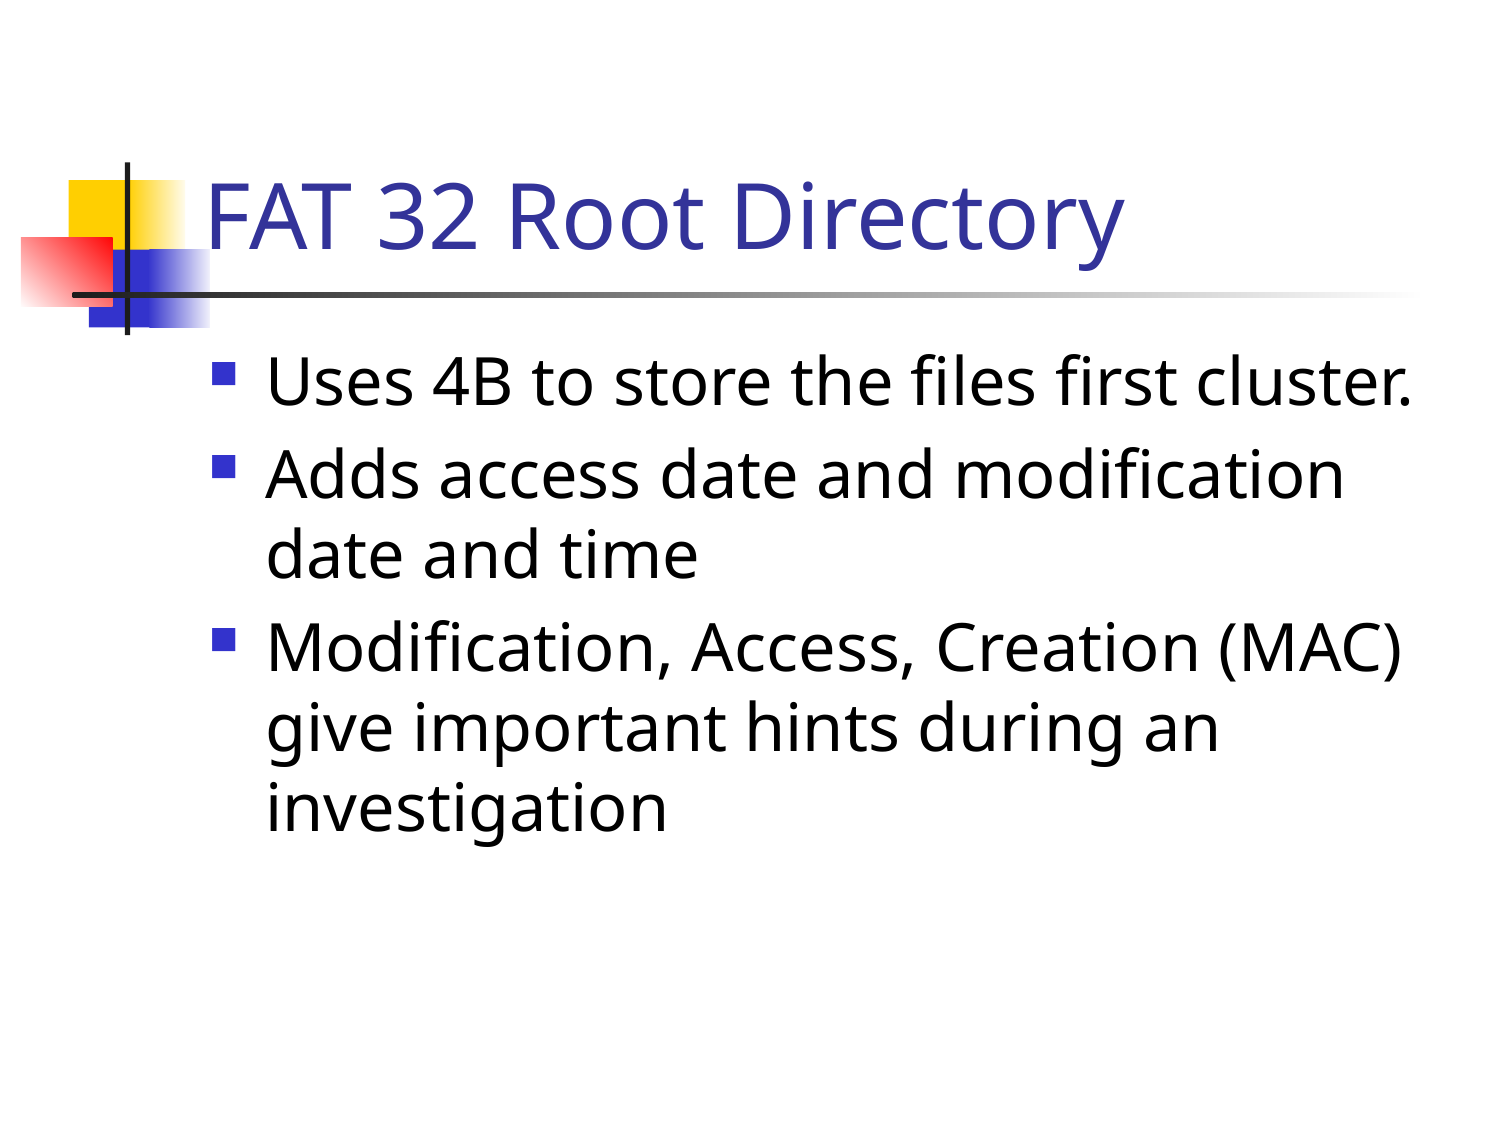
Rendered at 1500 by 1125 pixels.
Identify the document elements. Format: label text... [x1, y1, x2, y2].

title FAT 32 Root Directory [188, 34, 1468, 276]
list Uses 4B to store the files first cluster. Adds access date and modification date and time Modification, Access, Creation (MAC) give important hints during an investigation [193, 330, 1470, 1007]
